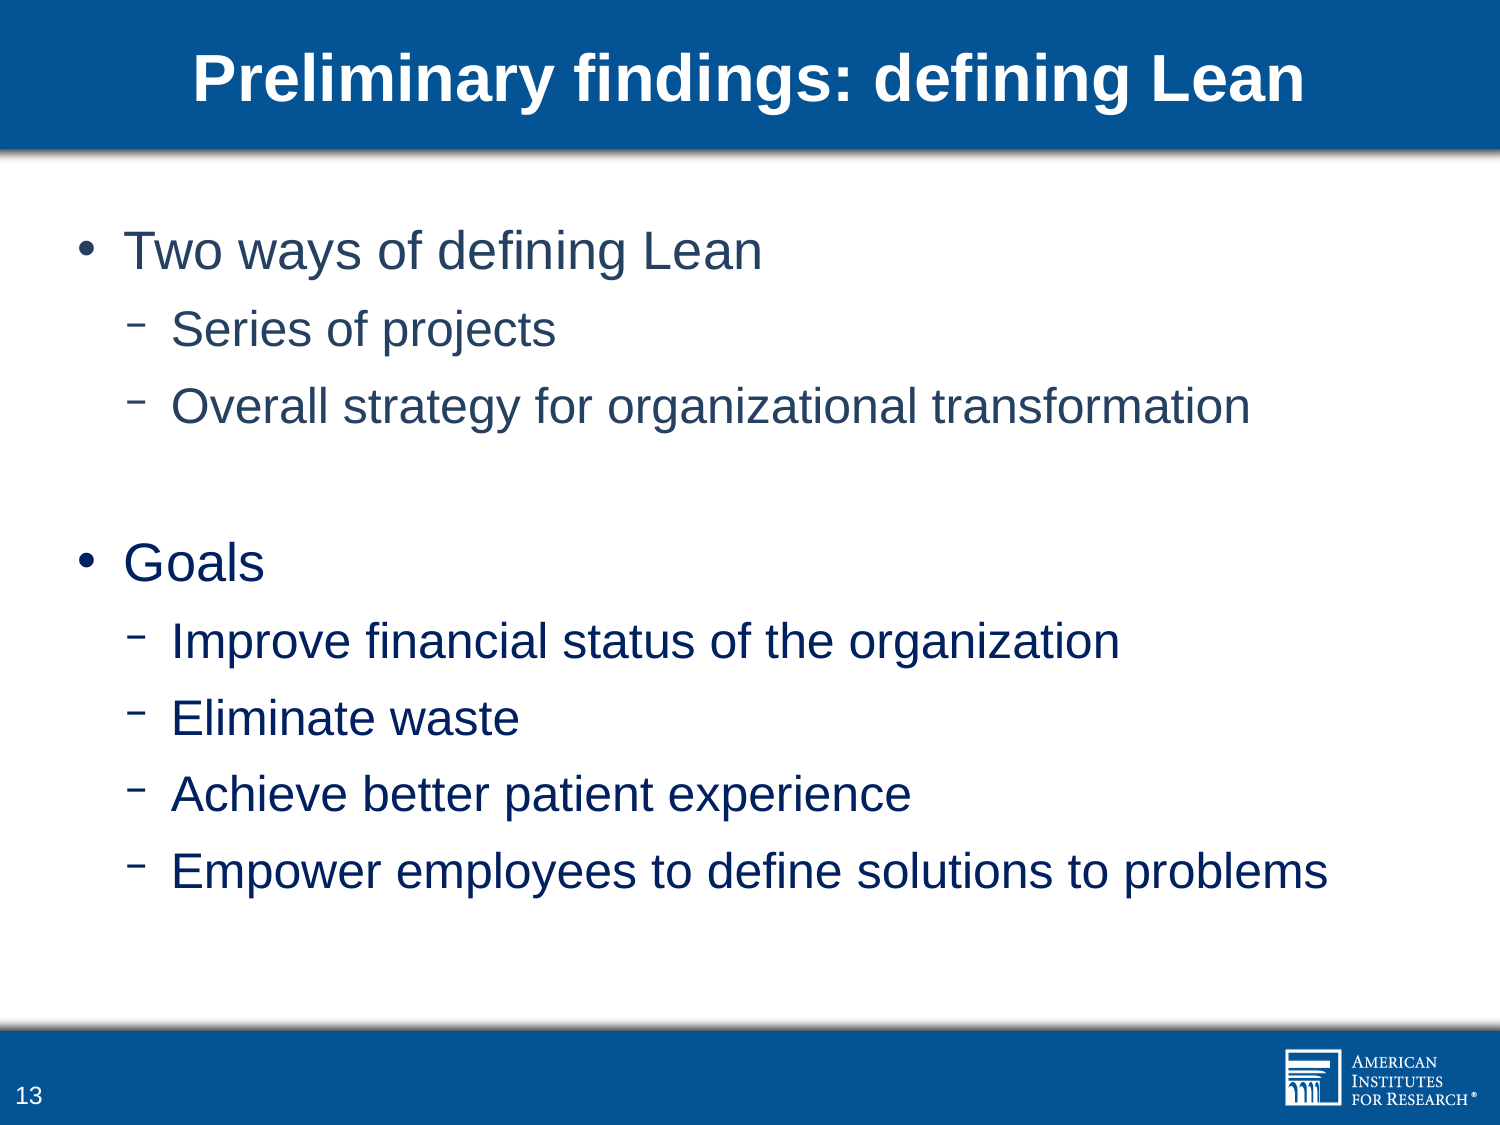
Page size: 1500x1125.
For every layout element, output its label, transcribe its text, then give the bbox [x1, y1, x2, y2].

title Preliminary findings: defining Lean [0, 0, 1500, 151]
list Two ways of defining Lean Series of projects Overall strategy for organizational transformation Goals Improve financial status of the organization Eliminate waste Achieve better patient experience Empower employees to define solutions to problems [61, 207, 1438, 973]
slide_number 13 [0, 1065, 350, 1125]
picture [0, 151, 1500, 1125]
